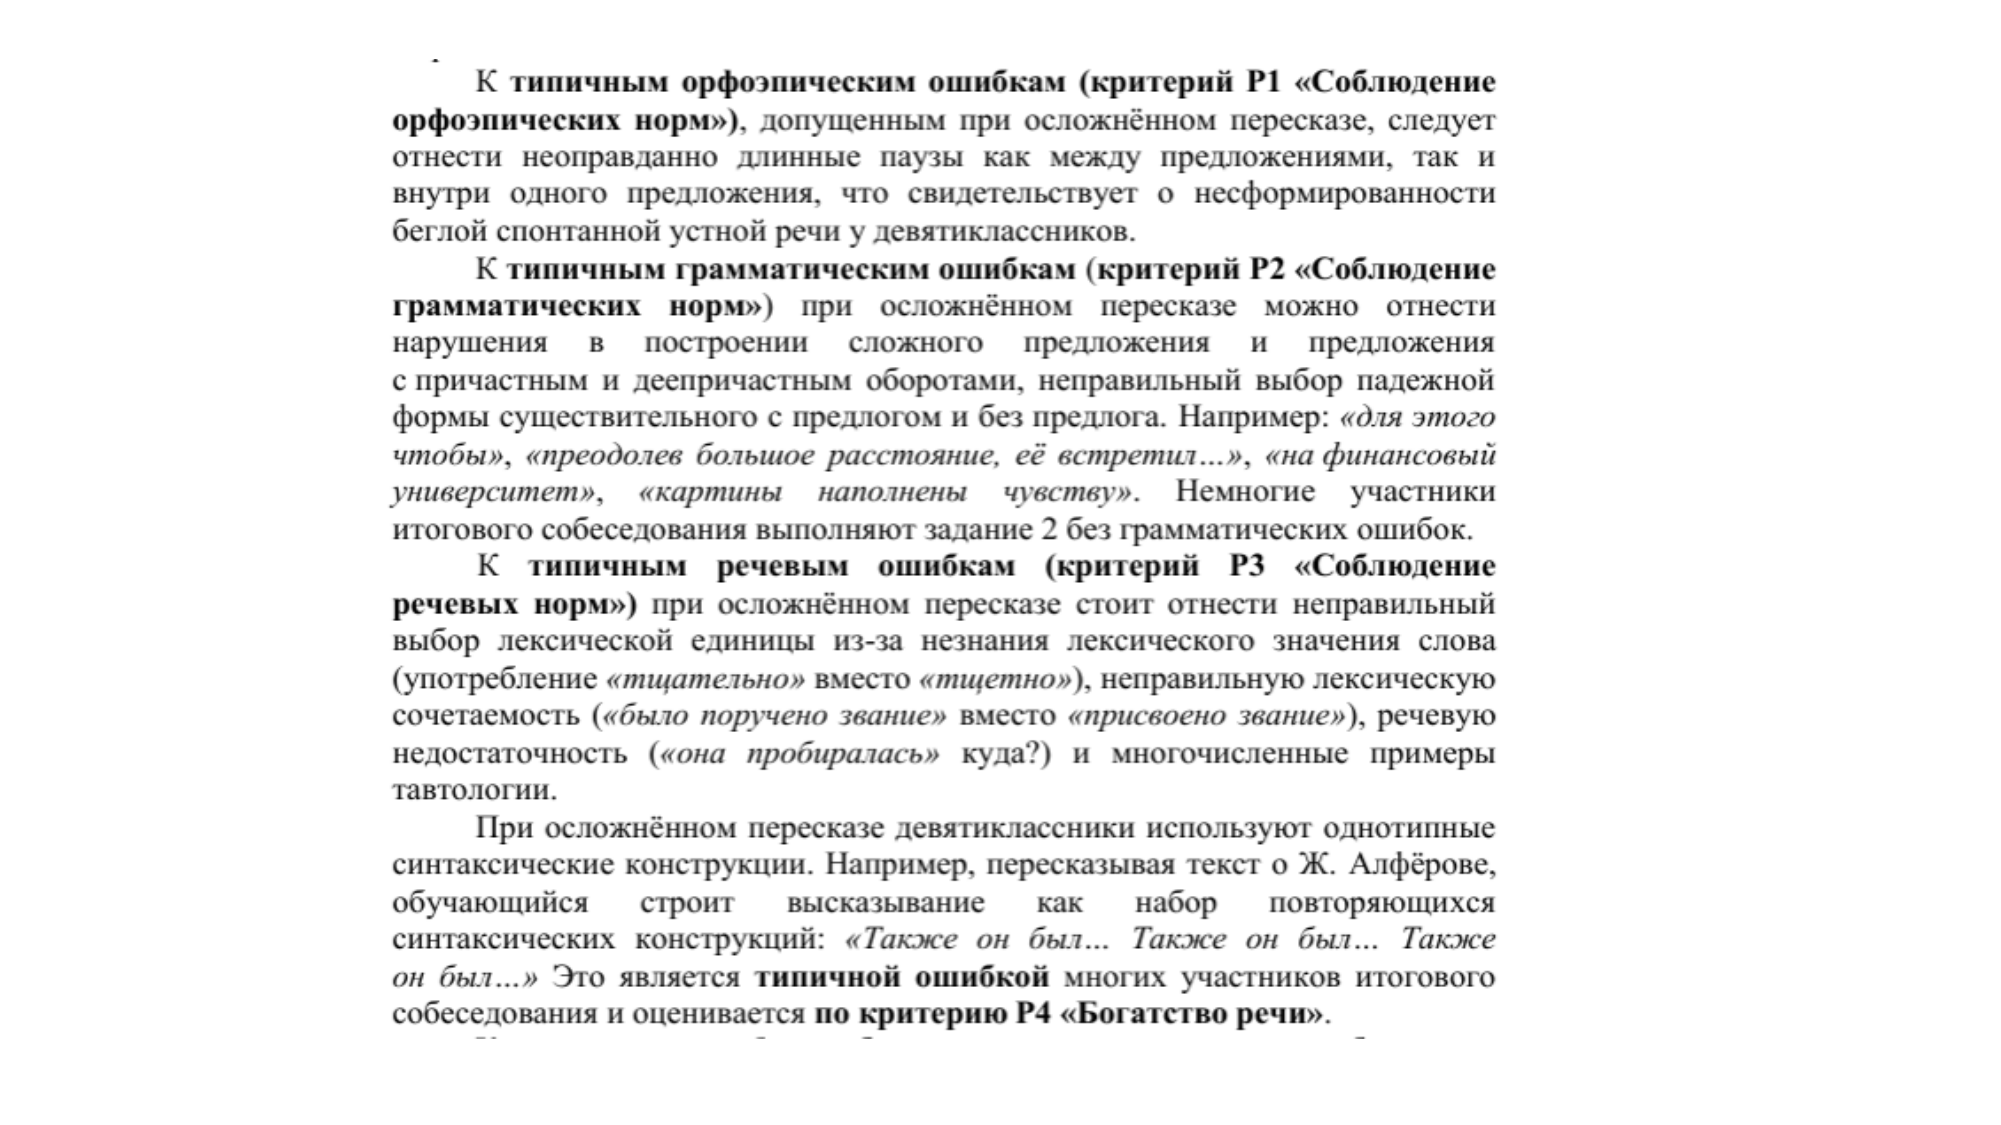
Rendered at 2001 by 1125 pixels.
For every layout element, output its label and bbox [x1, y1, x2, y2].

picture [337, 59, 1524, 1039]
